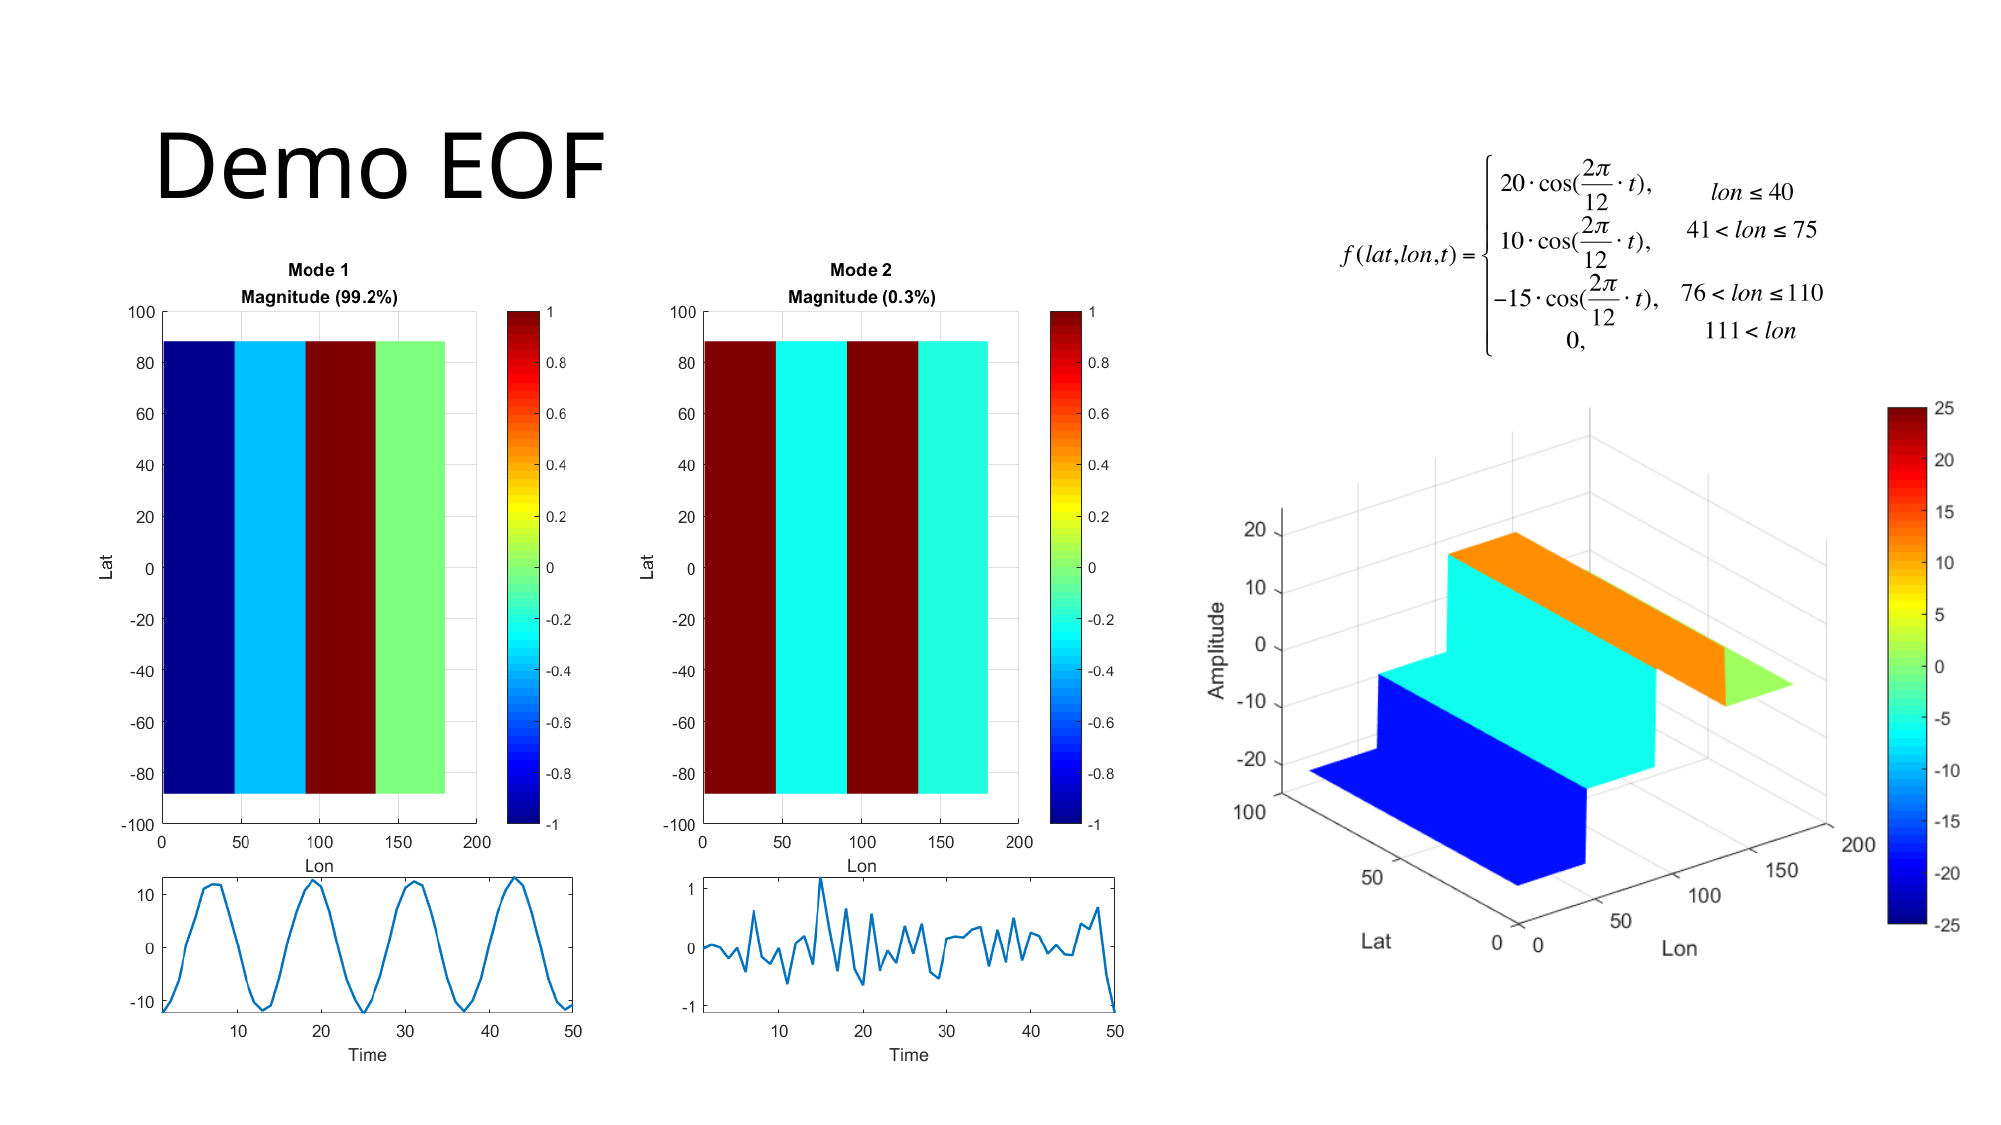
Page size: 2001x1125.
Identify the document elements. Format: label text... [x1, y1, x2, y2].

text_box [1335, 151, 1826, 360]
title Demo EOF [137, 59, 1863, 278]
picture [57, 254, 1995, 1081]
